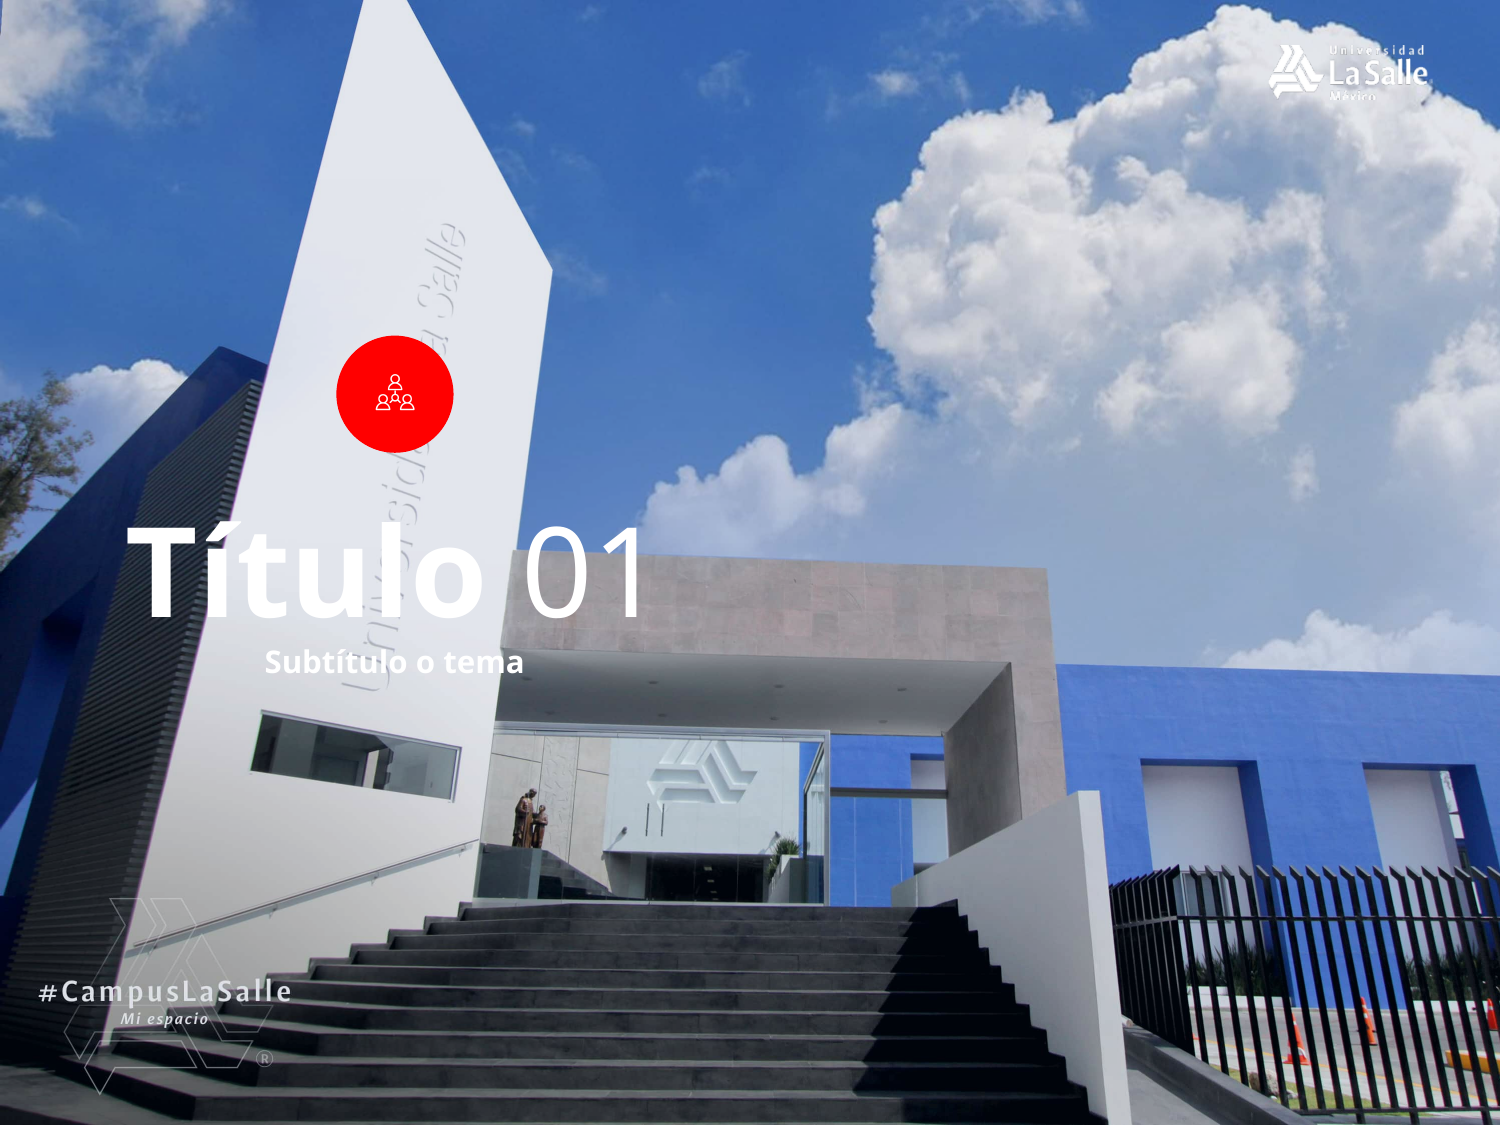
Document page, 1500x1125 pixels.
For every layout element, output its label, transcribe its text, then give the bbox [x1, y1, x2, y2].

picture [365, 362, 425, 422]
text_box Título 01 Subtítulo o tema [0, 447, 897, 855]
text_box [335, 334, 455, 454]
text_box [0, 0, 1500, 1125]
picture [1268, 45, 1433, 100]
